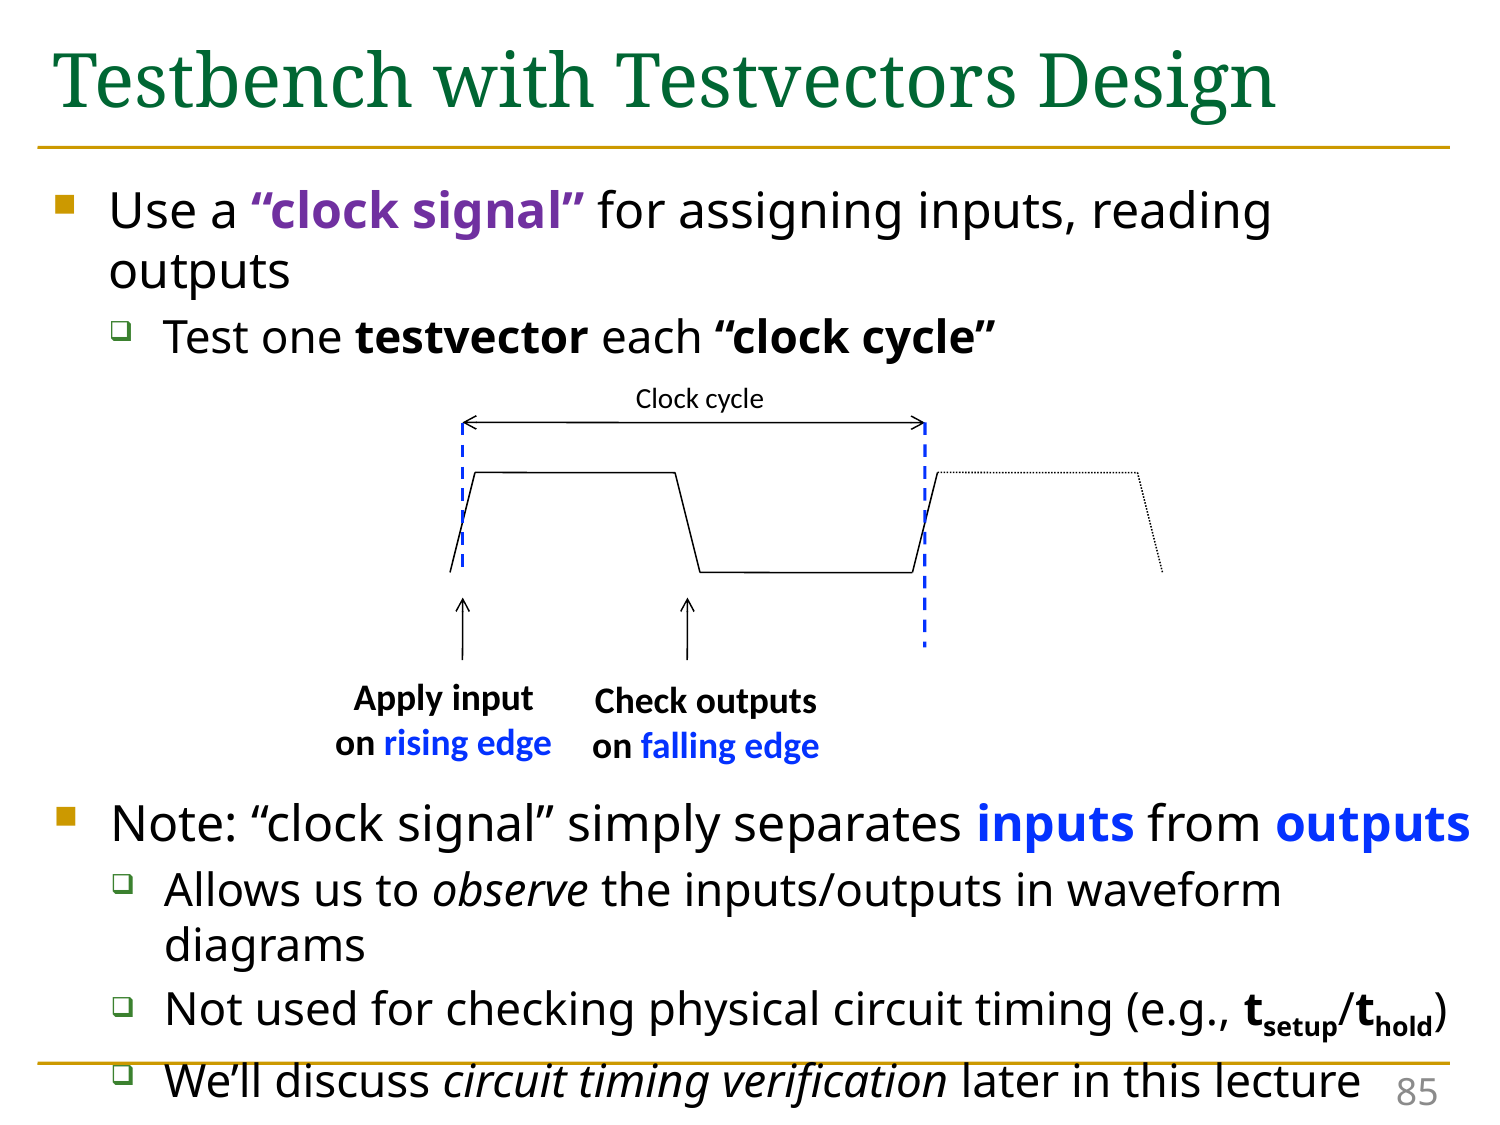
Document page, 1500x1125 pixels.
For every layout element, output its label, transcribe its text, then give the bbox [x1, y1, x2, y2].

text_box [449, 472, 458, 573]
title Testbench with Testvectors Design [37, 24, 1450, 170]
text_box Apply input on rising edge [312, 665, 575, 771]
text_box Note: “clock signal” simply separates inputs from outputs Allows us to observe the inputs/outputs in waveform diagrams Not used for checking physical circuit timing (e.g., tsetup/thold) We’ll discuss circuit timing verification later in this lecture [39, 783, 1490, 1125]
list Use a “clock signal” for assigning inputs, reading outputs Test one testvector each “clock cycle” [37, 170, 1450, 635]
text_box Check outputs on falling edge [575, 668, 838, 774]
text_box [467, 472, 935, 573]
text_box [87, 635, 1413, 783]
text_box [937, 472, 1163, 573]
text_box Clock cycle [575, 372, 825, 420]
